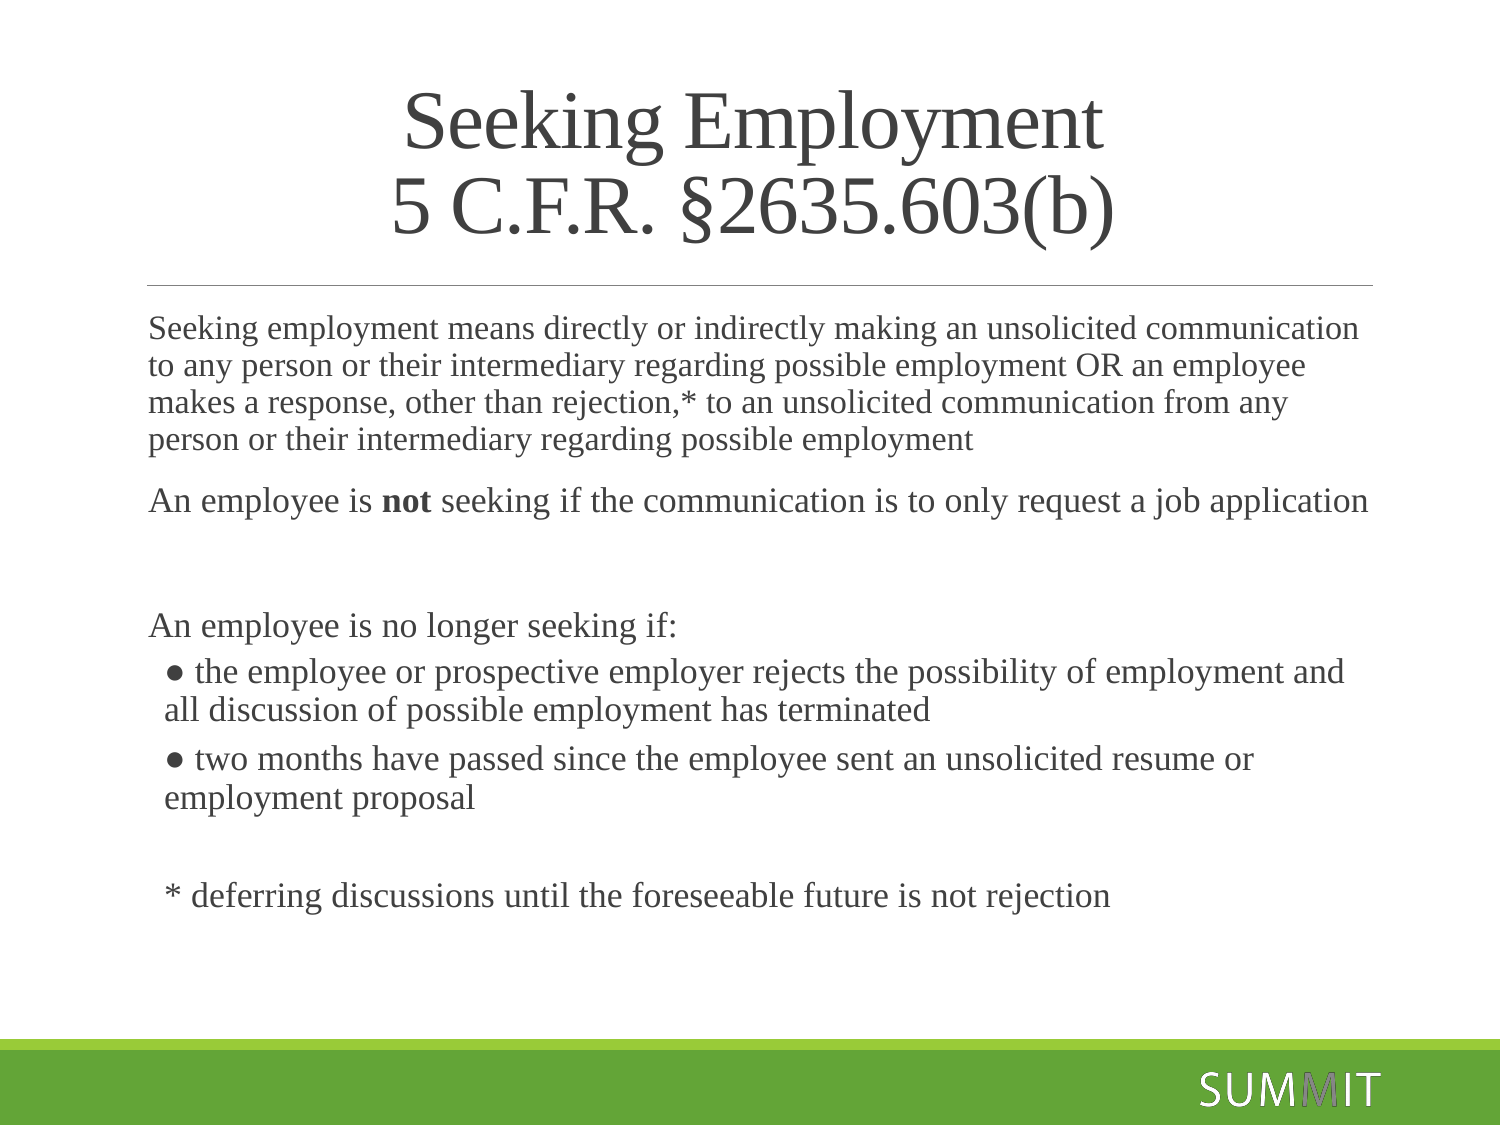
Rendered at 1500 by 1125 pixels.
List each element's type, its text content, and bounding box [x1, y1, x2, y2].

list Seeking employment means directly or indirectly making an unsolicited communication to any person or their intermediary regarding possible employment OR an employee makes a response, other than rejection,* to an unsolicited communication from any person or their intermediary regarding possible employment An employee is not seeking if the communication is to only request a job application An employee is no longer seeking if: ● the employee or prospective employer rejects the possibility of employment and all discussion of possible employment has terminated ● two months have passed since the employee sent an unsolicited resume or employment proposal * deferring discussions until the foreseeable future is not rejection [135, 302, 1373, 963]
title Seeking Employment 5 C.F.R. §2635.603(b) [135, 47, 1373, 285]
picture [1196, 1024, 1386, 1125]
